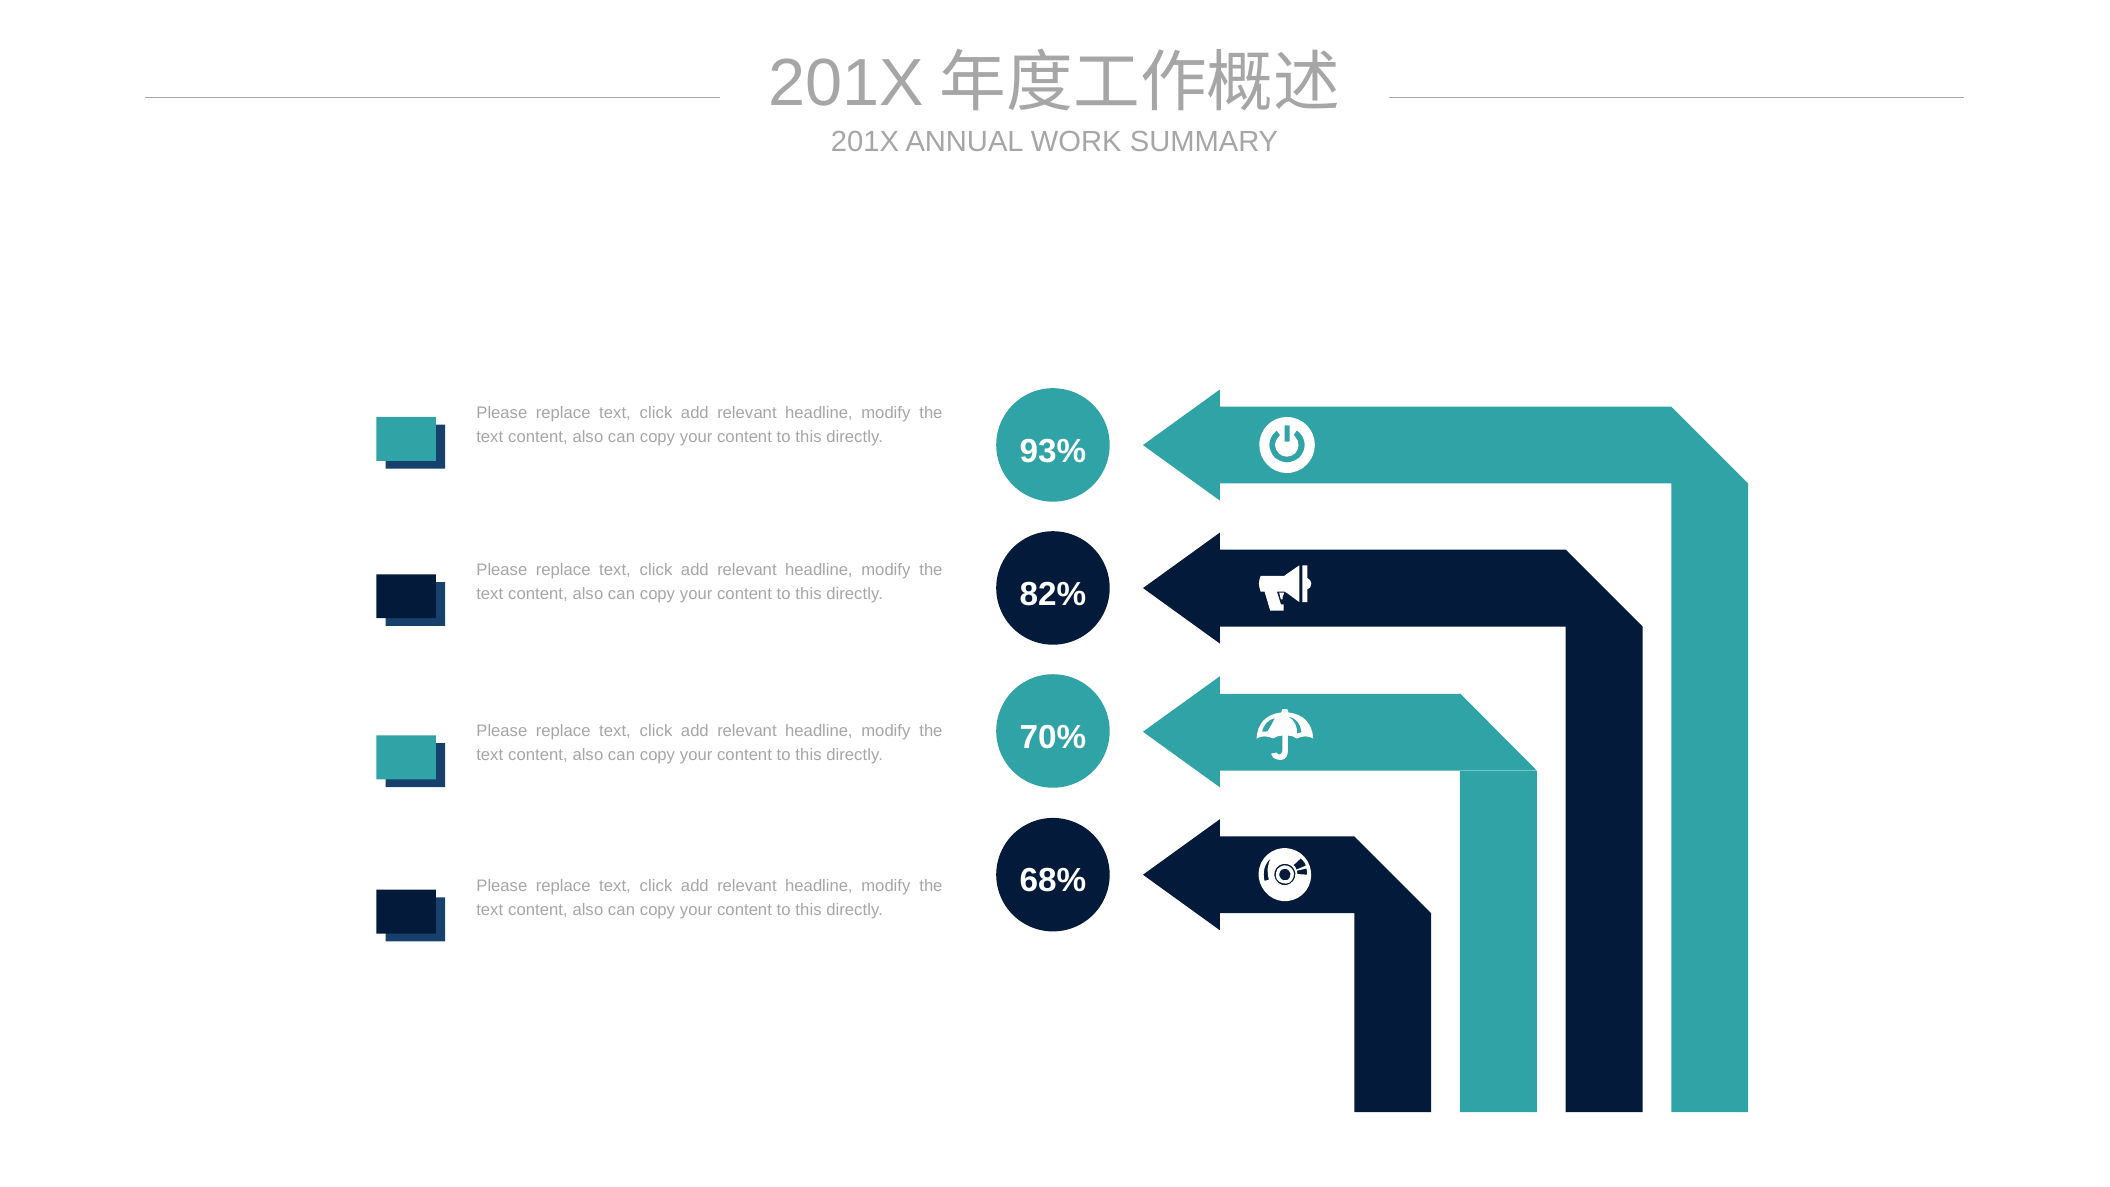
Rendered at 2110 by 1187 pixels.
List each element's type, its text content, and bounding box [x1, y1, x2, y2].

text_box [1142, 389, 1749, 1112]
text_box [376, 574, 446, 626]
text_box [996, 674, 1110, 788]
text_box 201X年度工作概述 [730, 98, 1379, 119]
text_box 201X年度工作概述 [730, 38, 1379, 96]
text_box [996, 817, 1110, 932]
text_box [376, 735, 446, 788]
text_box Please replace text, click add relevant headline, modify the text content, also can copy your content to this directly. [461, 547, 959, 611]
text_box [996, 388, 1110, 502]
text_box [376, 889, 446, 942]
text_box Please replace text, click add relevant headline, modify the text content, also can copy your content to this directly. [461, 390, 959, 453]
text_box Please replace text, click add relevant headline, modify the text content, also can copy your content to this directly. [461, 863, 959, 926]
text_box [376, 416, 446, 469]
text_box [1142, 819, 1432, 1112]
text_box 201X ANNUAL WORK SUMMARY [824, 122, 1285, 158]
text_box Please replace text, click add relevant headline, modify the text content, also can copy your content to this directly. [461, 708, 959, 772]
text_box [996, 531, 1110, 645]
